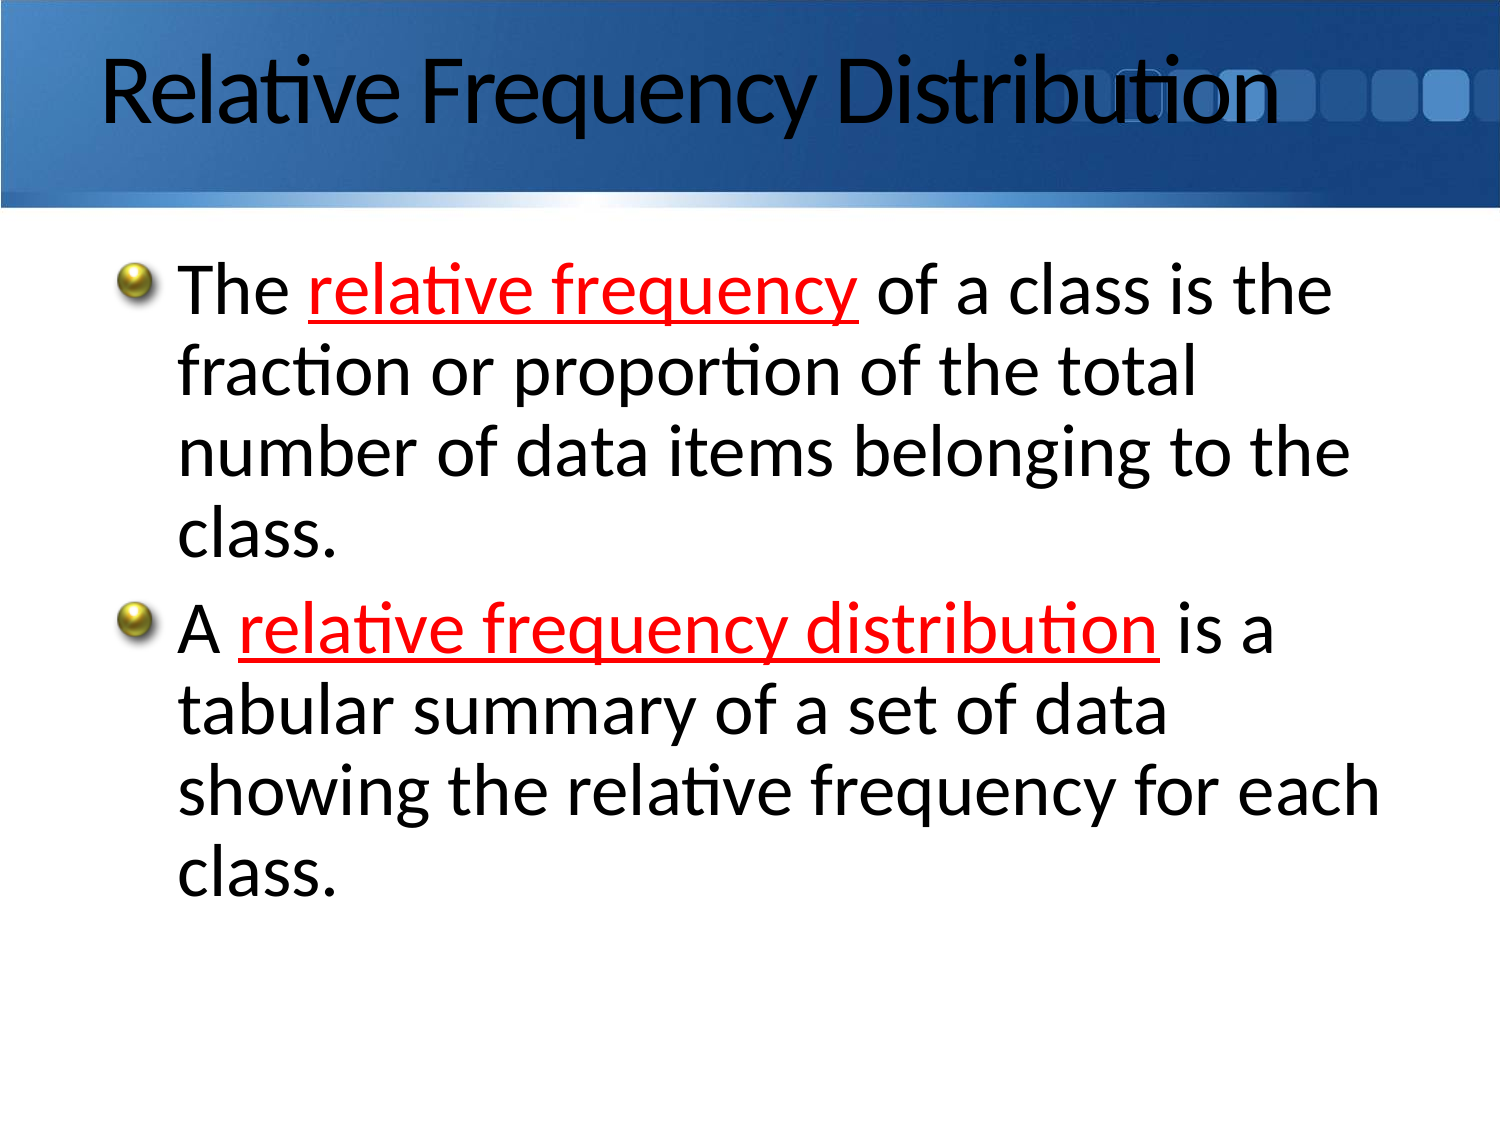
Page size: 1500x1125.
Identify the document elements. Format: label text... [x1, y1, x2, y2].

title Relative Frequency Distribution [99, 37, 1375, 163]
list The relative frequency of a class is the fraction or proportion of the total number of data items belonging to the class. A relative frequency distribution is a tabular summary of a set of data showing the relative frequency for each class. [112, 249, 1388, 923]
picture [0, 0, 1500, 1125]
